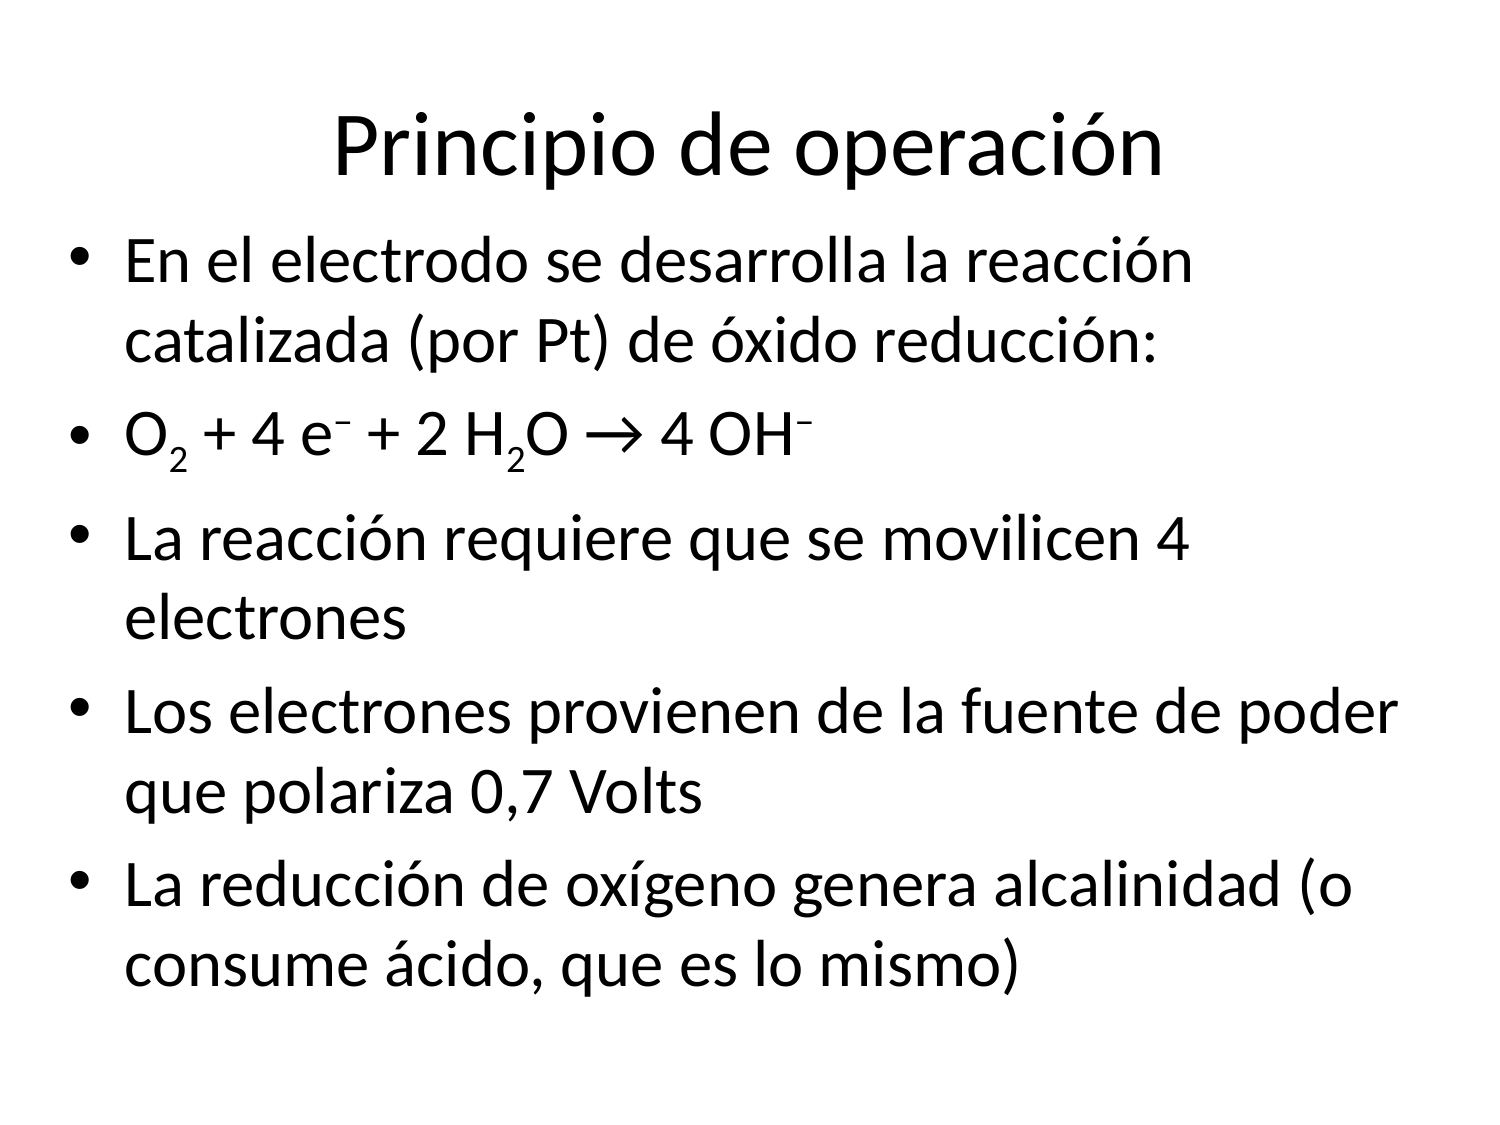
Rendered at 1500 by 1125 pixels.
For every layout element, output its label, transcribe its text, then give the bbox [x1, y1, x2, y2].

list En el electrodo se desarrolla la reacción catalizada (por Pt) de óxido reducción: O2 + 4 e− + 2 H2O → 4 OH− La reacción requiere que se movilicen 4 electrones Los electrones provienen de la fuente de poder que polariza 0,7 Volts La reducción de oxígeno genera alcalinidad (o consume ácido, que es lo mismo) [53, 208, 1471, 1083]
title Principio de operación [75, 45, 1425, 208]
